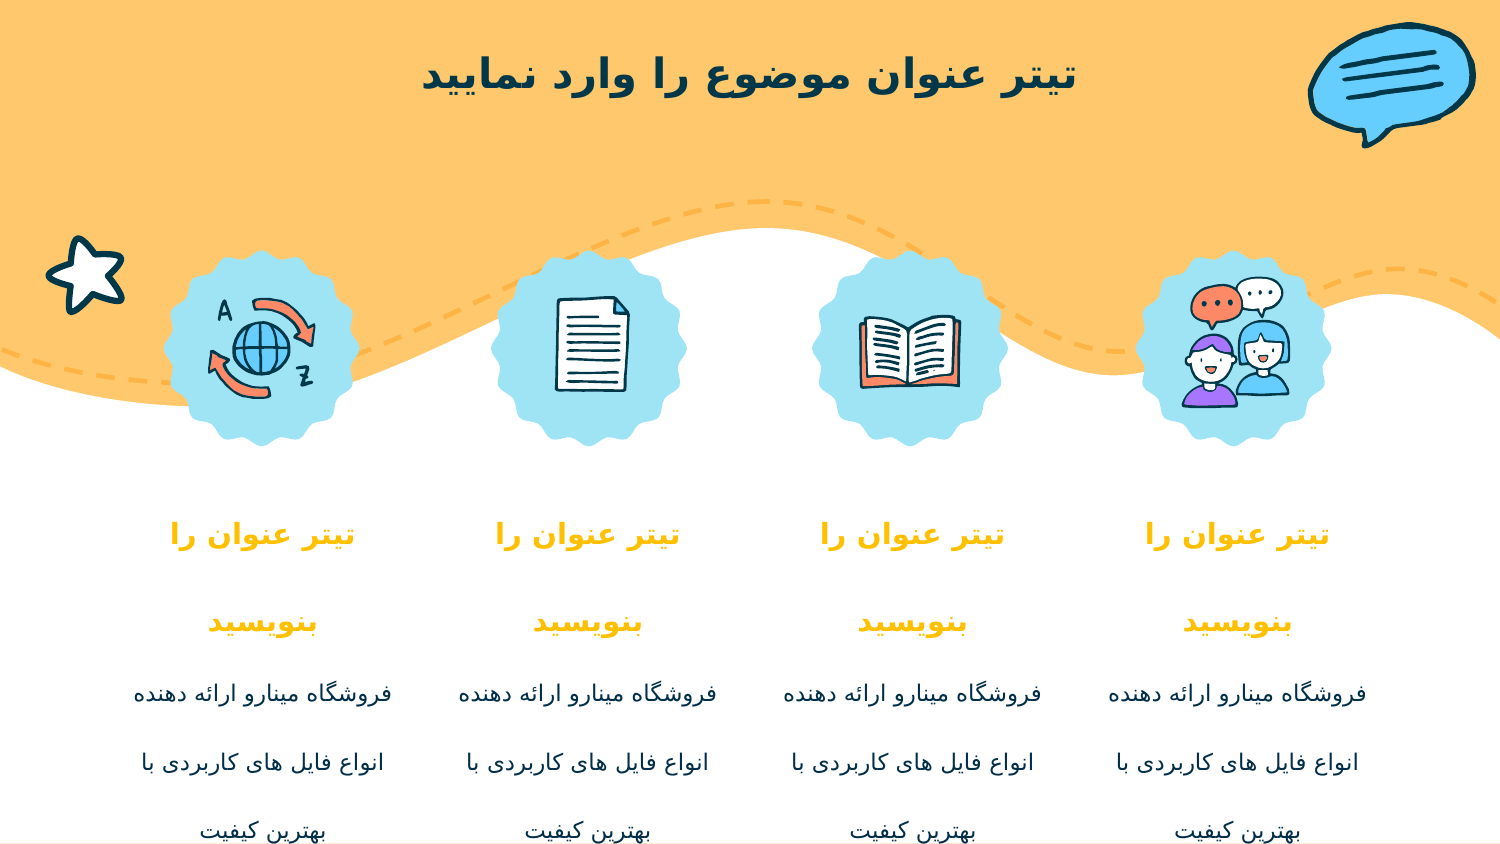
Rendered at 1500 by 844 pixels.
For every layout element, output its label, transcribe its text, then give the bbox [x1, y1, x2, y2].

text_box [207, 297, 316, 400]
text_box تیتر عنوان را بنویسید فروشگاه مینارو ارائه دهنده انواع فایل های کاربردی با بهترین کیفیت [110, 455, 415, 844]
text_box [163, 250, 360, 447]
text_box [1181, 276, 1291, 409]
text_box [1339, 49, 1437, 69]
text_box [1313, 29, 1469, 141]
text_box [1135, 250, 1332, 447]
text_box تیتر عنوان را بنویسید فروشگاه مینارو ارائه دهنده انواع فایل های کاربردی با بهترین کیفیت [760, 455, 1065, 844]
text_box تیتر عنوان را بنویسید فروشگاه مینارو ارائه دهنده انواع فایل های کاربردی با بهترین کیفیت [435, 455, 740, 844]
text_box [1345, 81, 1444, 100]
text_box [490, 250, 687, 447]
text_box [48, 238, 122, 312]
text_box تیتر عنوان را بنویسید فروشگاه مینارو ارائه دهنده انواع فایل های کاربردی با بهترین کیفیت [1085, 455, 1390, 844]
text_box تیتر عنوان موضوع را وارد نمایید [389, 39, 1111, 104]
text_box [812, 250, 1009, 447]
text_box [554, 295, 631, 393]
text_box [1342, 64, 1440, 82]
text_box تیتر عنوان را بنویسید فروشگاه مینارو ارائه دهنده انواع فایل های کاربردی با بهترین کیفیت [46, 236, 124, 315]
text_box [1307, 22, 1477, 149]
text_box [858, 314, 962, 390]
